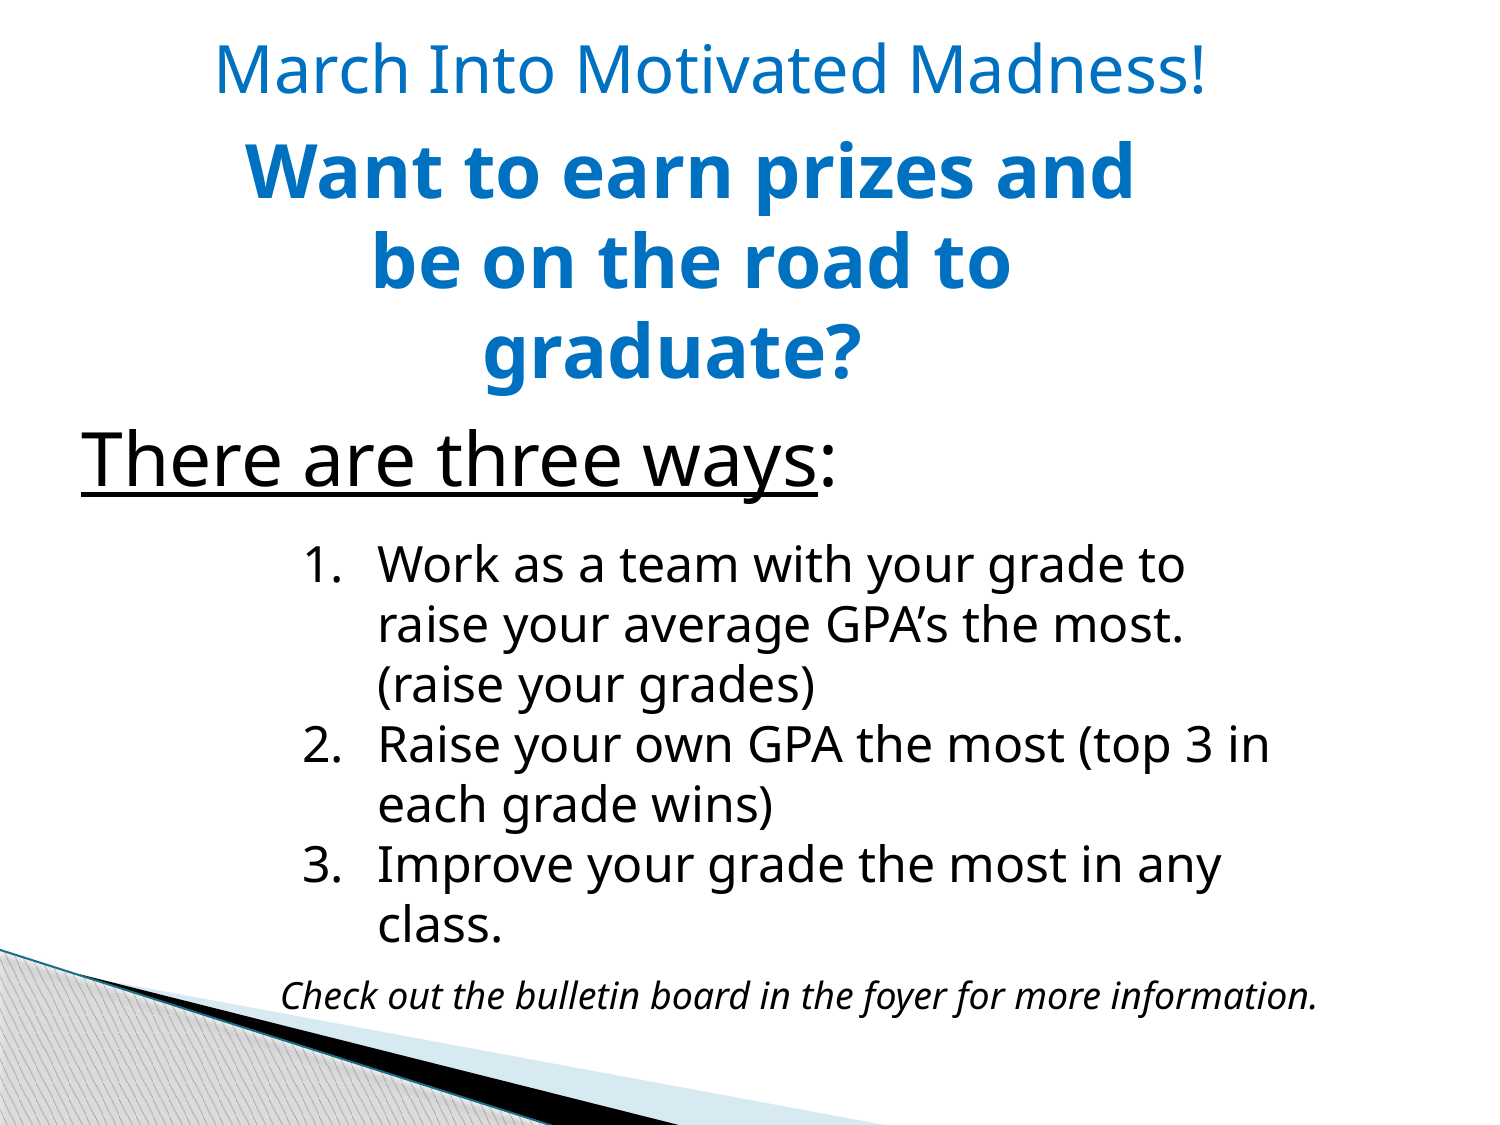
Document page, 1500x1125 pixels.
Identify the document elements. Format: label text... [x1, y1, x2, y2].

text_box Work as a team with your grade to raise your average GPA’s the most. (raise your grades) Raise your own GPA the most (top 3 in each grade wins) Improve your grade the most in any class. [287, 524, 1294, 960]
text_box March Into Motivated Madness! [154, 19, 1268, 114]
text_box There are three ways: [66, 403, 854, 509]
text_box Want to earn prizes and be on the road to graduate? [210, 116, 1174, 402]
text_box Check out the bulletin board in the foyer for more information. [99, 964, 1500, 1024]
